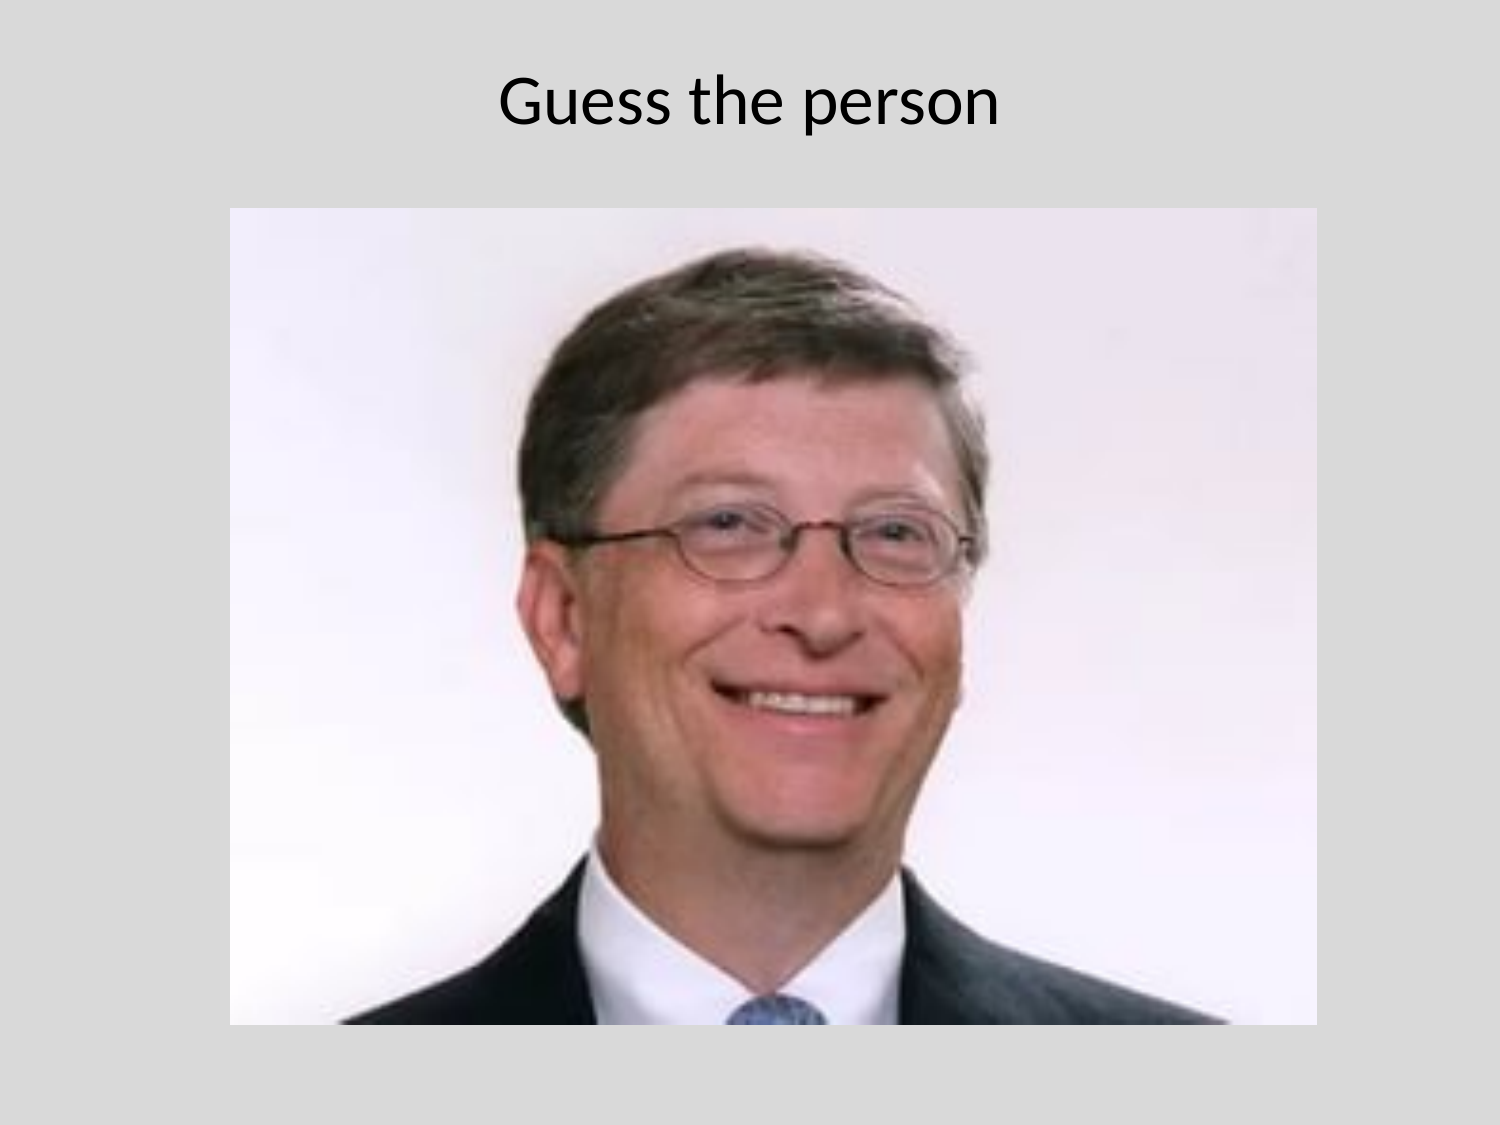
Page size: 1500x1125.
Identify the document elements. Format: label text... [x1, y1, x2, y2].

picture [229, 207, 1317, 1025]
title Guess the person [75, 45, 1425, 233]
